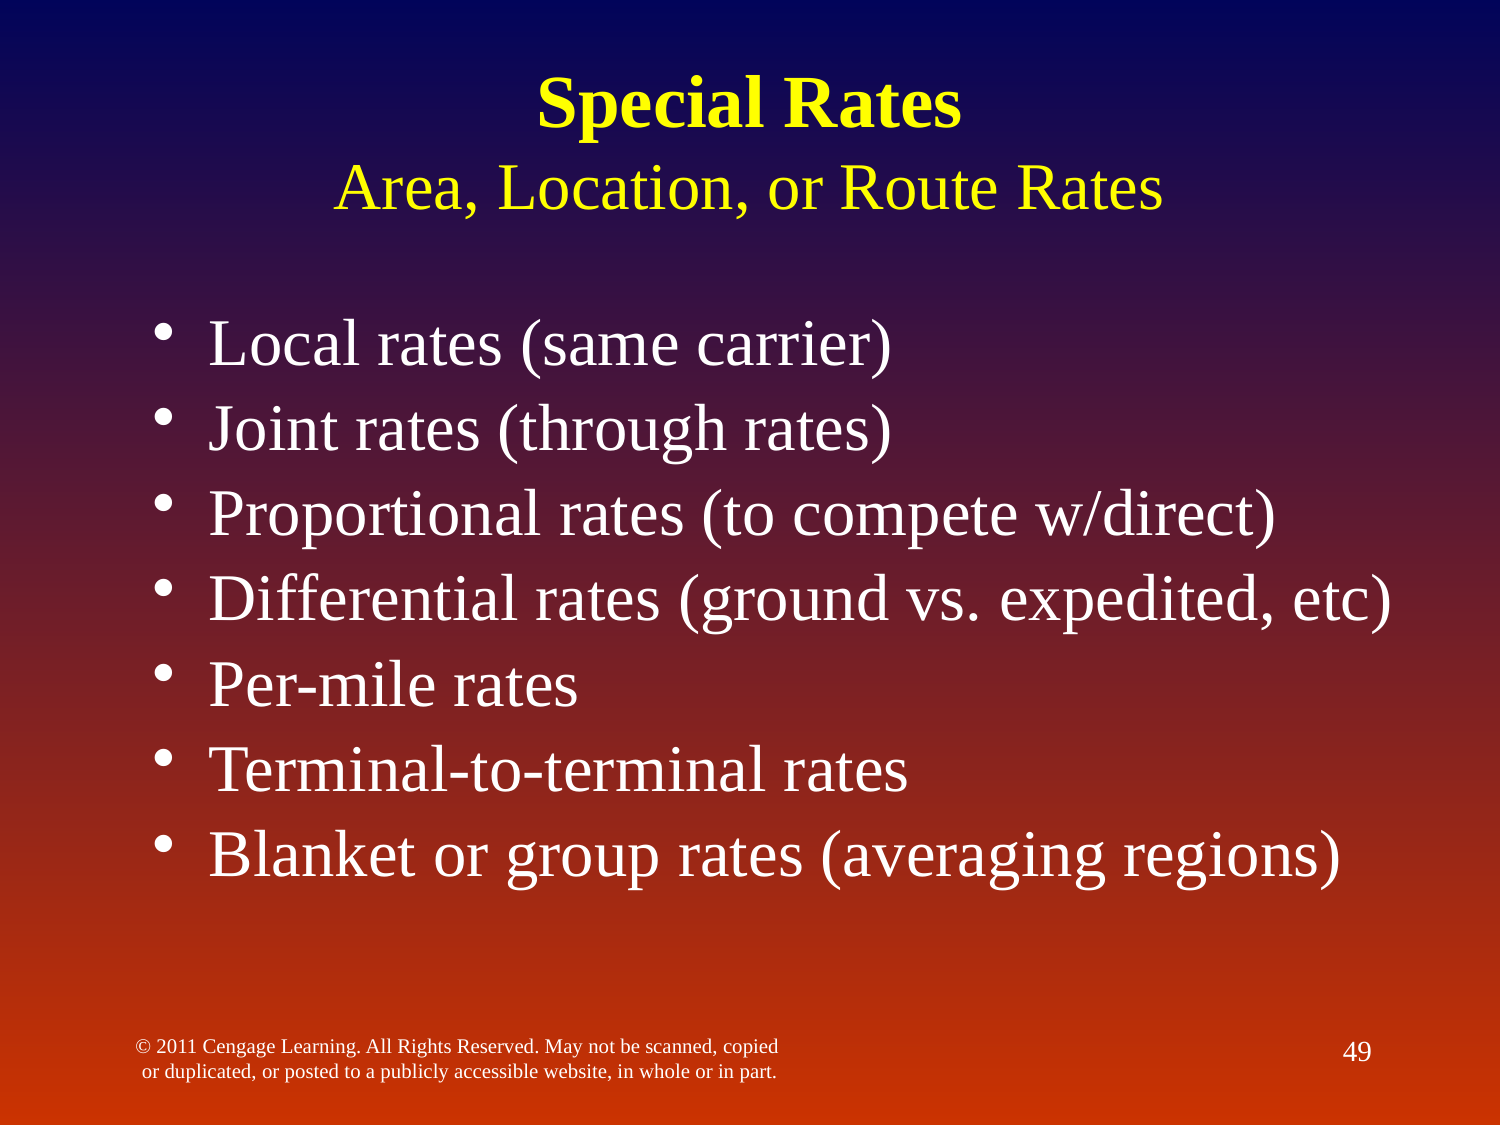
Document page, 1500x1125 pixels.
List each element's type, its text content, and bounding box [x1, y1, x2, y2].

slide_number 49 [1074, 1024, 1388, 1101]
footer © 2011 Cengage Learning. All Rights Reserved. May not be scanned, copied or duplicated, or posted to a publicly accessible website, in whole or in part. [112, 1024, 813, 1101]
title Special Rates Area, Location, or Route Rates [112, 49, 1388, 226]
list Local rates (same carrier) Joint rates (through rates) Proportional rates (to compete w/direct) Differential rates (ground vs. expedited, etc) Per-mile rates Terminal-to-terminal rates Blanket or group rates (averaging regions) [137, 299, 1413, 976]
